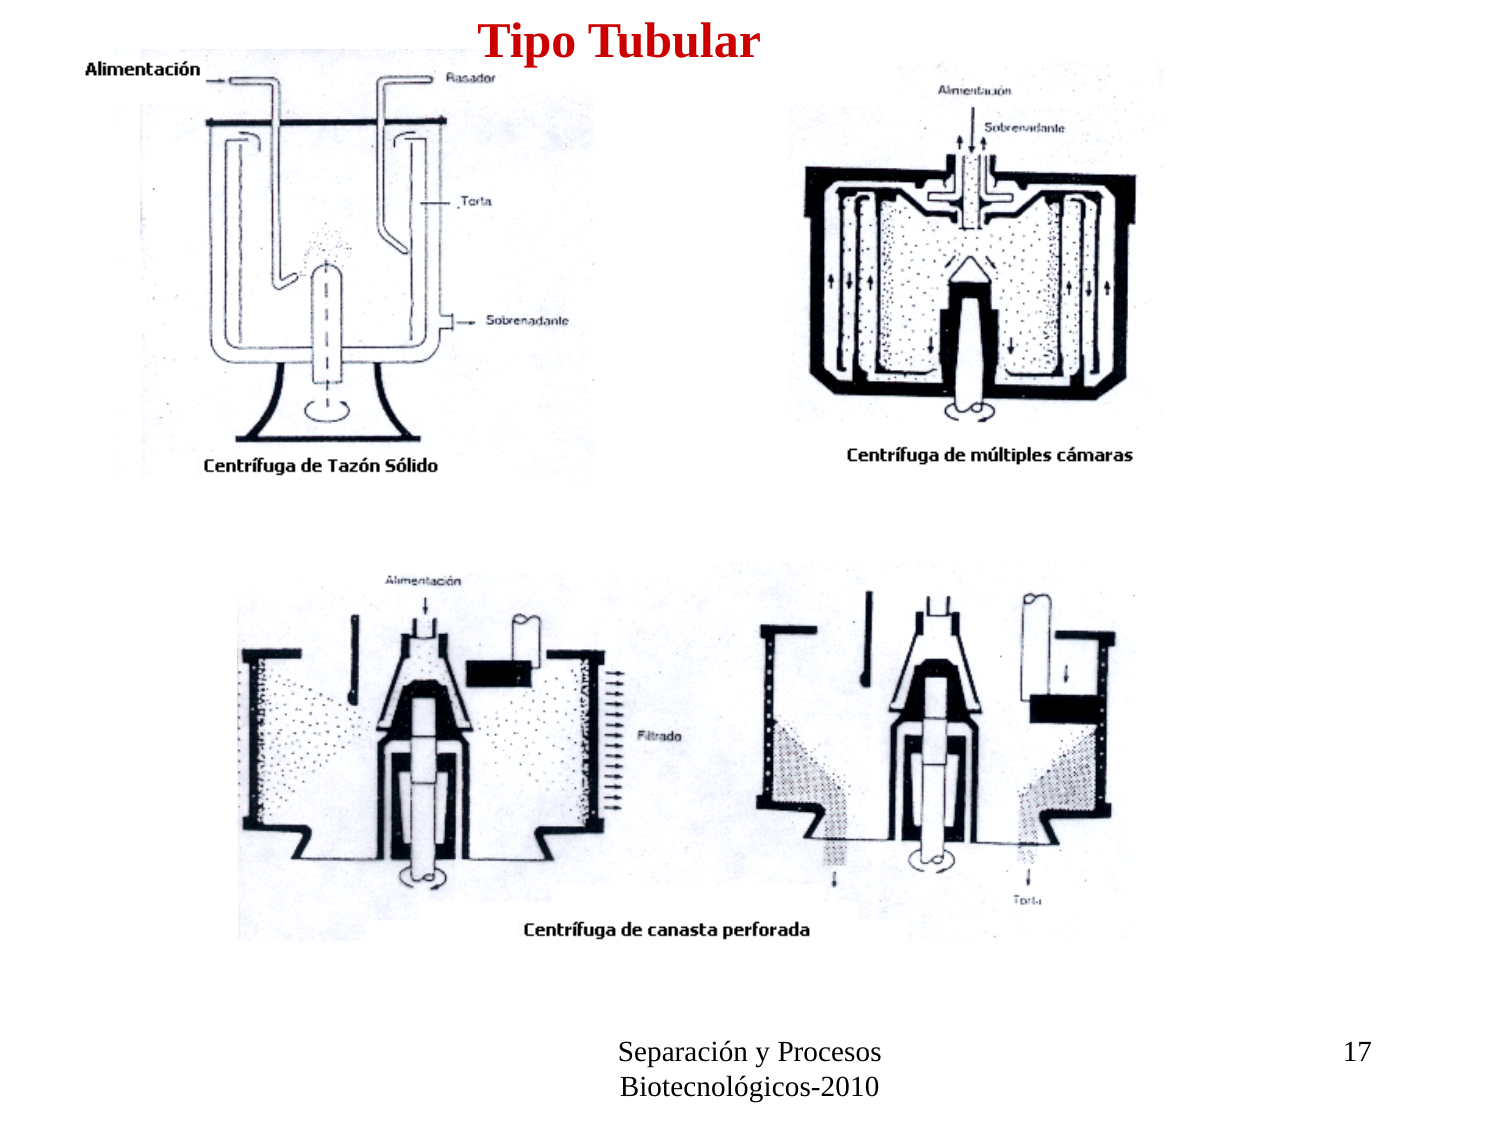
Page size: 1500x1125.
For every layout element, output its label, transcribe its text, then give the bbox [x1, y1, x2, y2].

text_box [787, 62, 1165, 474]
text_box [74, 49, 594, 491]
slide_number 17 [1074, 1024, 1388, 1101]
footer Separación y Procesos Biotecnológicos-2010 [512, 1024, 988, 1101]
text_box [237, 562, 1135, 955]
text_box Tipo Tubular [462, 0, 1088, 75]
